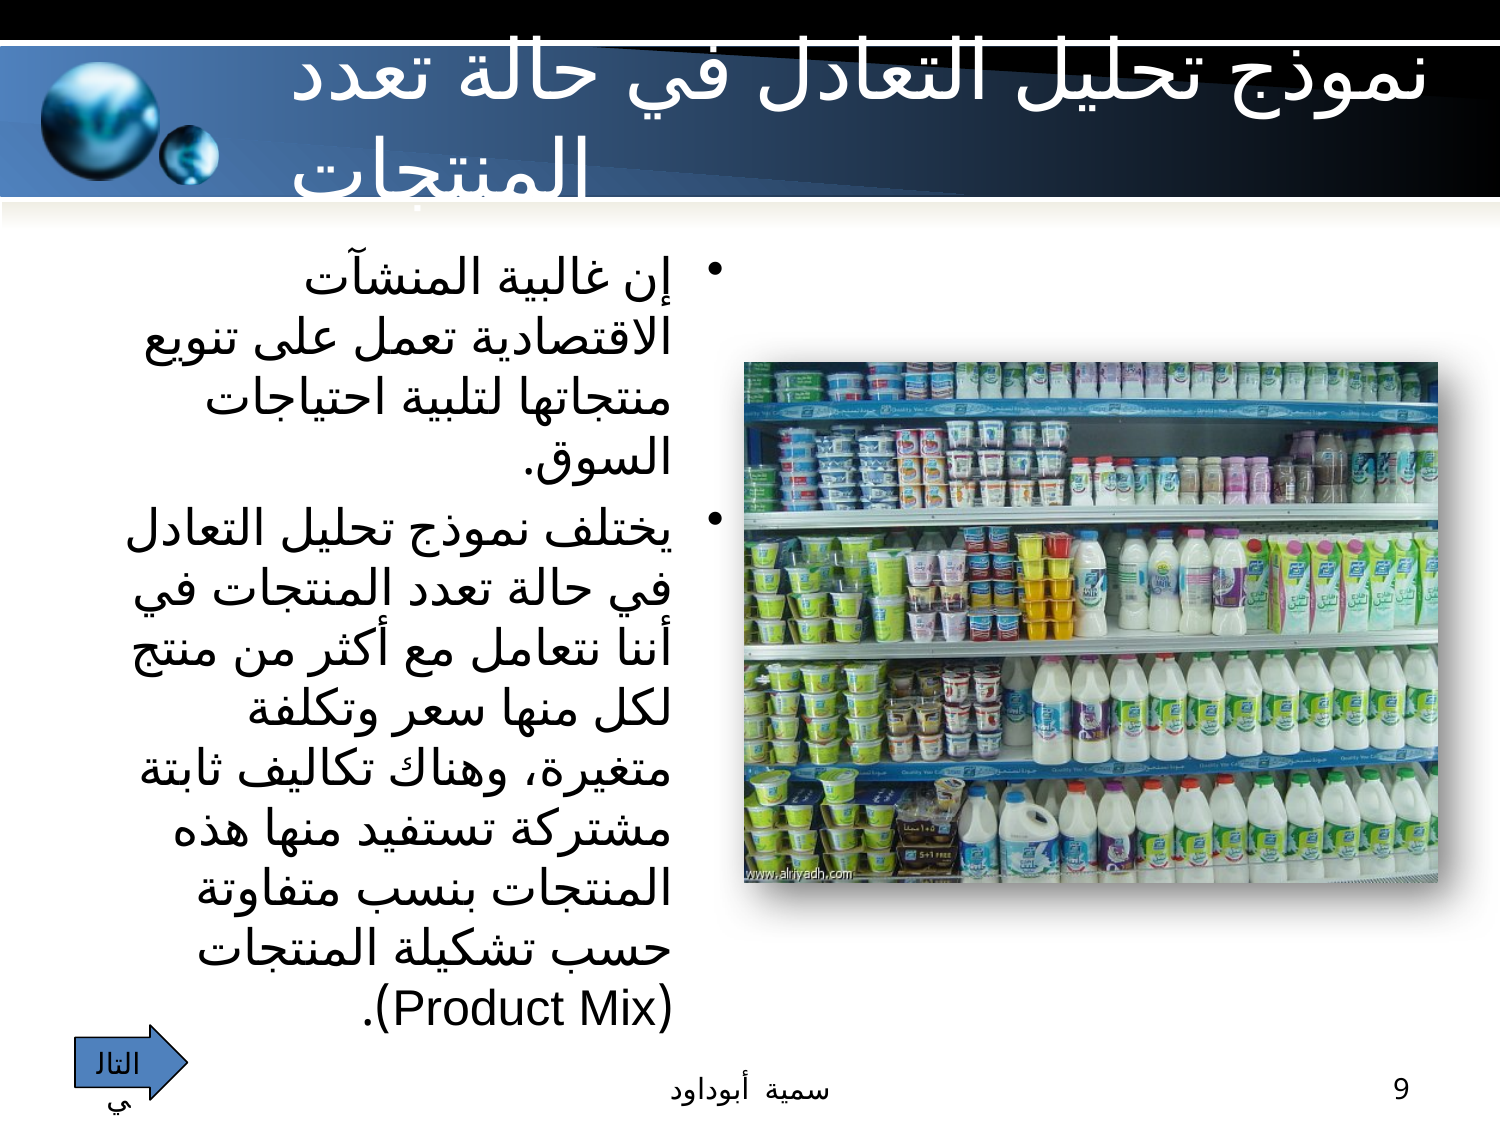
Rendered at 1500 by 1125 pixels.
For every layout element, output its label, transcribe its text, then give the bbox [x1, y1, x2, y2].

slide_number 9 [1074, 1062, 1426, 1103]
picture [41, 62, 219, 185]
footer سمية أبوداود [512, 1062, 988, 1103]
text_box التالي [75, 1024, 188, 1100]
title نموذج تحليل التعادل في حالة تعدد المنتجات [274, 44, 1463, 188]
list إن غالبية المنشآت الاقتصادية تعمل على تنويع منتجاتها لتلبية احتياجات السوق. يختلف نموذج تحليل التعادل في حالة تعدد المنتجات في أننا نتعامل مع أكثر من منتج لكل منها سعر وتكلفة متغيرة، وهناك تكاليف ثابتة مشتركة تستفيد منها هذه المنتجات بنسب متفاوتة حسب تشكيلة المنتجات (Product Mix). [74, 237, 738, 1050]
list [744, 362, 1438, 883]
